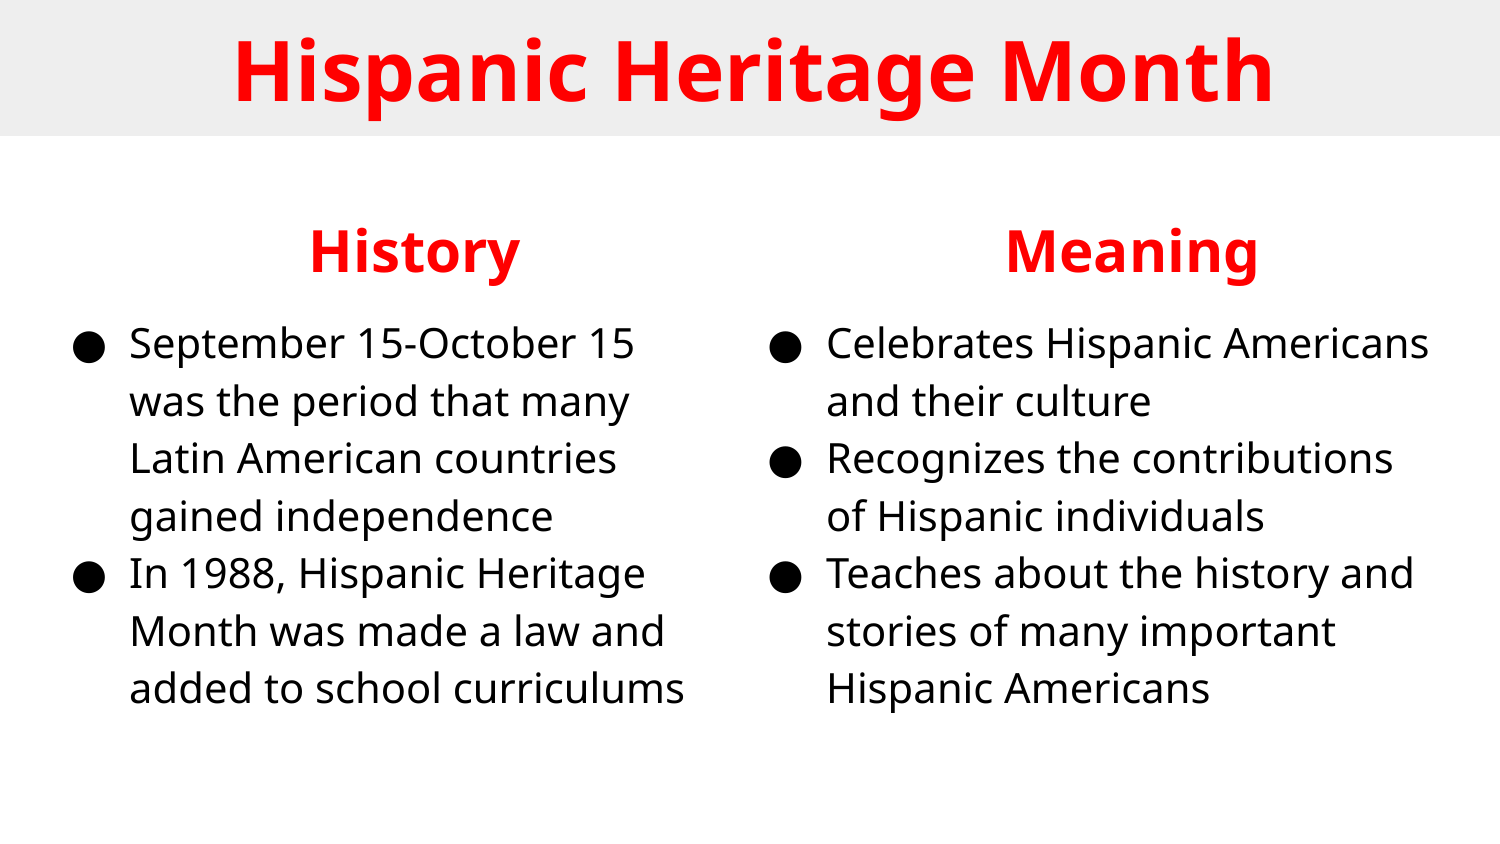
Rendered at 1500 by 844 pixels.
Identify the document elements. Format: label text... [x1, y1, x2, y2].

title Hispanic Heritage Month [0, 0, 1500, 136]
list History September 15-October 15 was the period that many Latin American countries gained independence In 1988, Hispanic Heritage Month was made a law and added to school curriculums [39, 189, 716, 810]
list Meaning Celebrates Hispanic Americans and their culture Recognizes the contributions of Hispanic individuals Teaches about the history and stories of many important Hispanic Americans [735, 189, 1454, 750]
